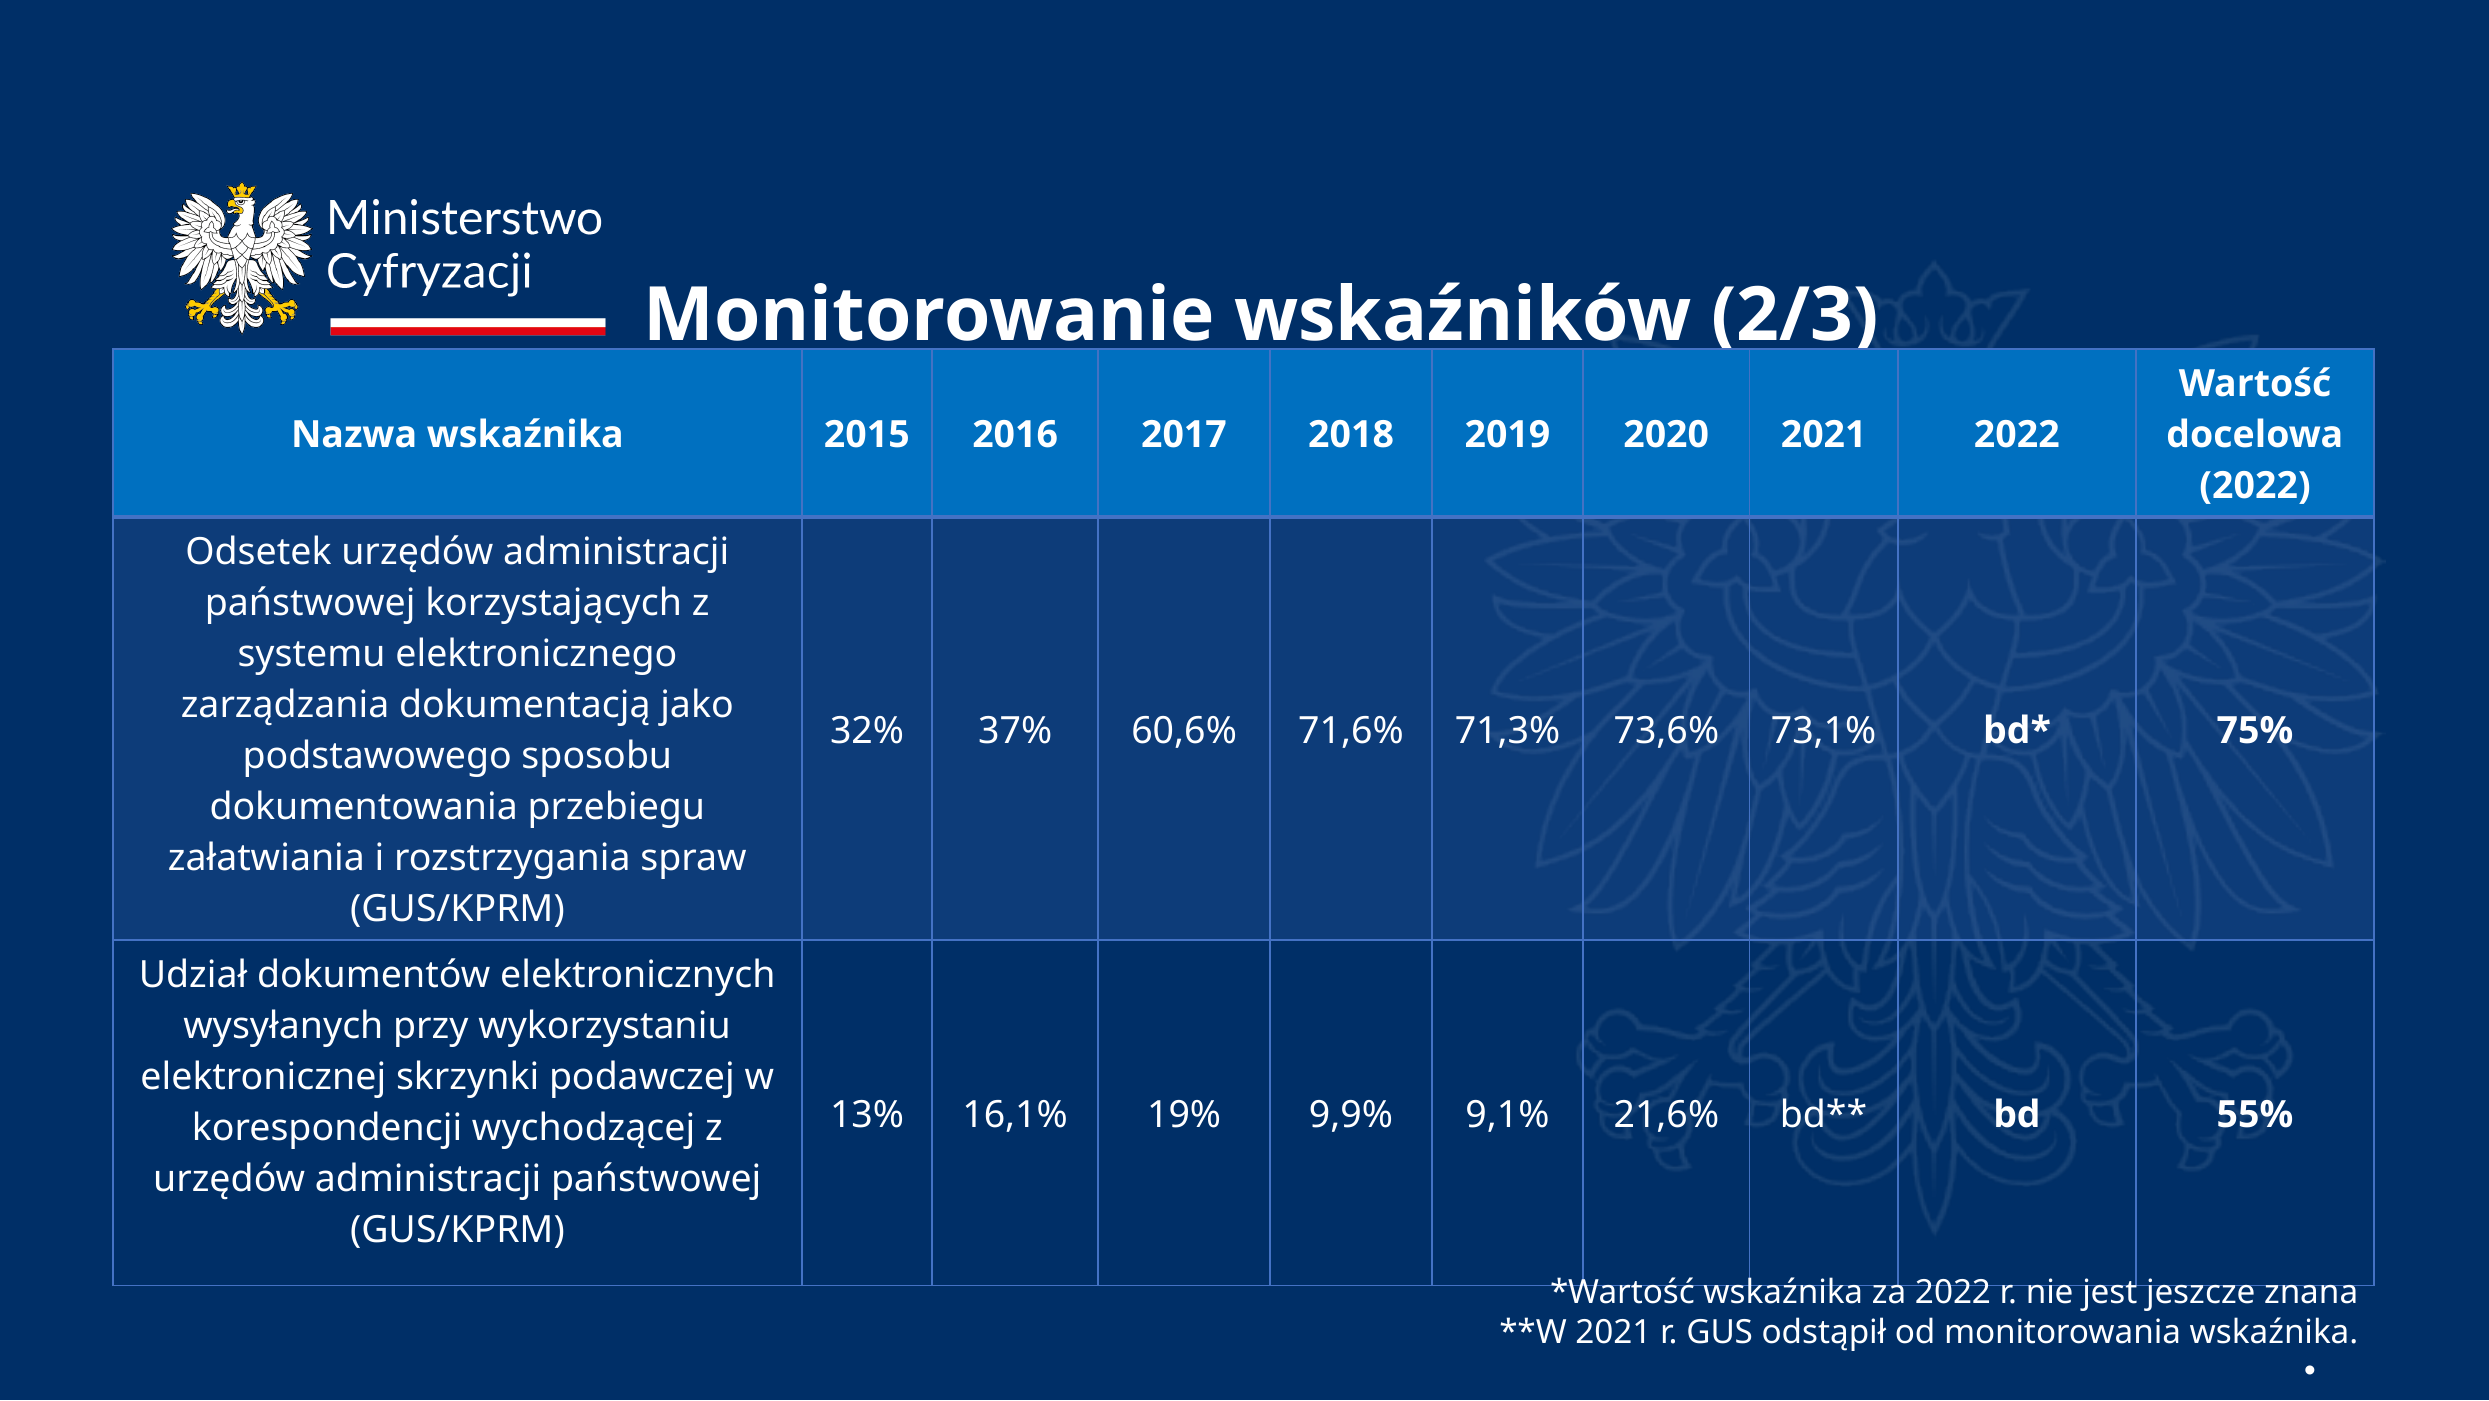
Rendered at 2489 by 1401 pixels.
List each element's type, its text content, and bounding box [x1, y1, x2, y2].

table_cell 71,3% [1433, 519, 1582, 939]
table_cell bd** [1750, 941, 1897, 1223]
table_header 2021 [1750, 350, 1897, 515]
table_header 2018 [1271, 350, 1431, 515]
table_header Nazwa wskaźnika [114, 350, 801, 515]
table_cell 73,6% [1584, 519, 1749, 939]
table_cell 75% [2137, 519, 2373, 939]
text_box [74, 302, 1020, 416]
table_cell 55% [2137, 941, 2373, 1223]
table_cell 37% [933, 519, 1097, 939]
table_cell Udział dokumentów elektronicznych wysyłanych przy wykorzystaniu elektronicznej skrzynki podawczej w korespondencji wychodzącej z urzędów administracji państwowej (GUS/KPRM) [114, 941, 801, 1285]
picture [135, 145, 641, 302]
table_header 2016 [933, 350, 1097, 515]
table_header Wartość docelowa (2022) [2137, 350, 2373, 515]
table_cell 19% [1099, 941, 1269, 1285]
table_cell 9,9% [1271, 941, 1431, 1285]
table_cell Odsetek urzędów administracji państwowej korzystających z systemu elektronicznego zarządzania dokumentacją jako podstawowego sposobu dokumentowania przebiegu załatwiania i rozstrzygania spraw (GUS/KPRM) [114, 519, 801, 939]
table_header 2017 [1099, 350, 1269, 515]
table_cell 21,6% [1584, 941, 1749, 1223]
table_cell 13% [803, 941, 931, 1285]
text_box *Wartość wskaźnika za 2022 r. nie jest jeszcze znana **W 2021 r. GUS odstąpił od monitorowania wskaźnika. [1369, 1223, 2375, 1398]
table_cell 60,6% [1099, 519, 1269, 939]
title Monitorowanie wskaźników (2/3) [643, 151, 2278, 348]
table_cell 32% [803, 519, 931, 939]
table_header 2020 [1584, 350, 1749, 515]
table_cell bd* [1899, 519, 2135, 939]
table_cell bd [1899, 941, 2135, 1223]
table_cell 73,1% [1750, 519, 1897, 939]
table_cell 71,6% [1271, 519, 1431, 939]
picture [2278, 259, 2386, 1240]
table_cell 9,1% [1433, 941, 1582, 1223]
table_header 2019 [1433, 350, 1582, 515]
table_header 2015 [803, 350, 931, 515]
table_header 2022 [1899, 350, 2135, 515]
table_cell 16,1% [933, 941, 1097, 1285]
